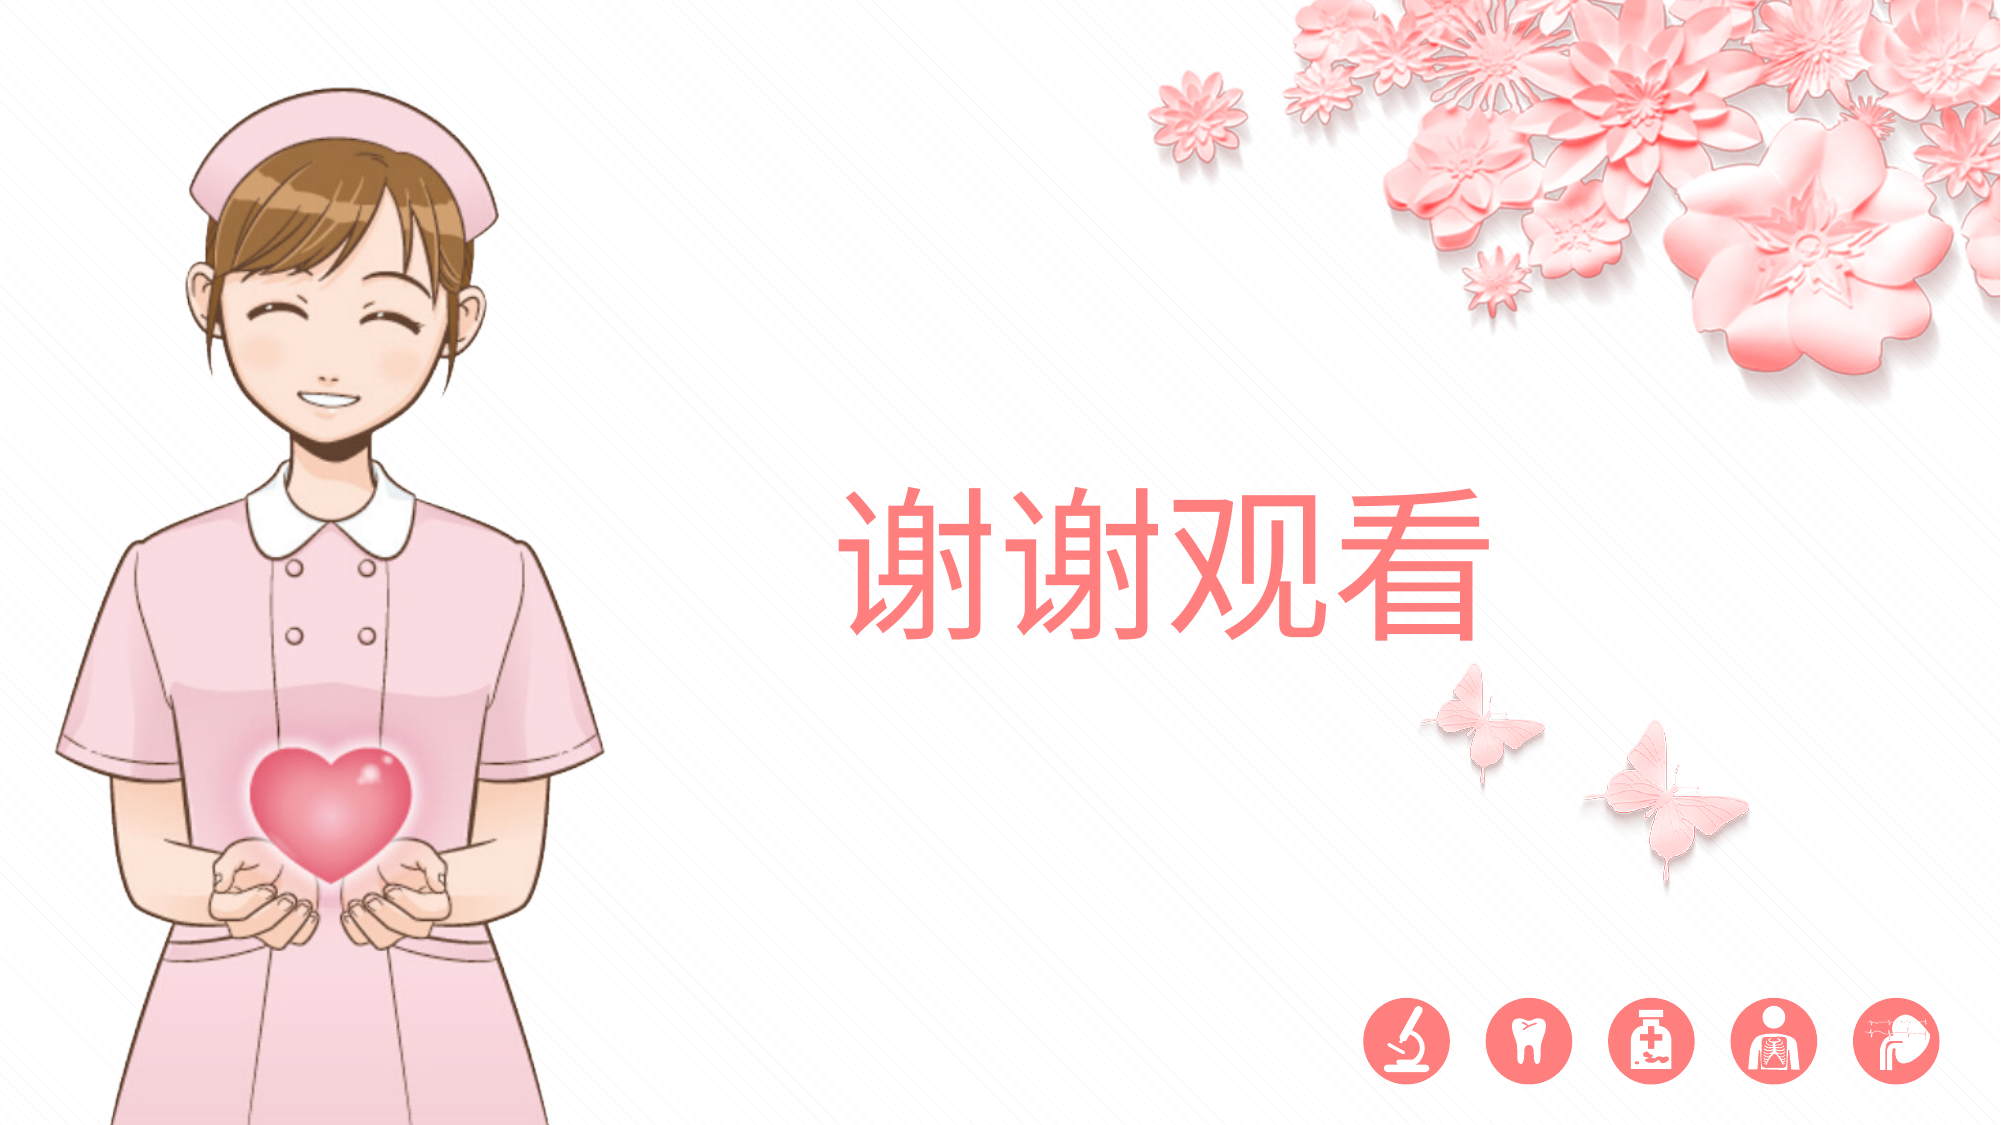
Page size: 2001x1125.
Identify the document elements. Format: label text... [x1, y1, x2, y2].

picture [12, 60, 773, 1125]
picture [1411, 650, 1787, 899]
picture [1077, 0, 2001, 456]
text_box 谢谢观看 [817, 453, 1589, 669]
